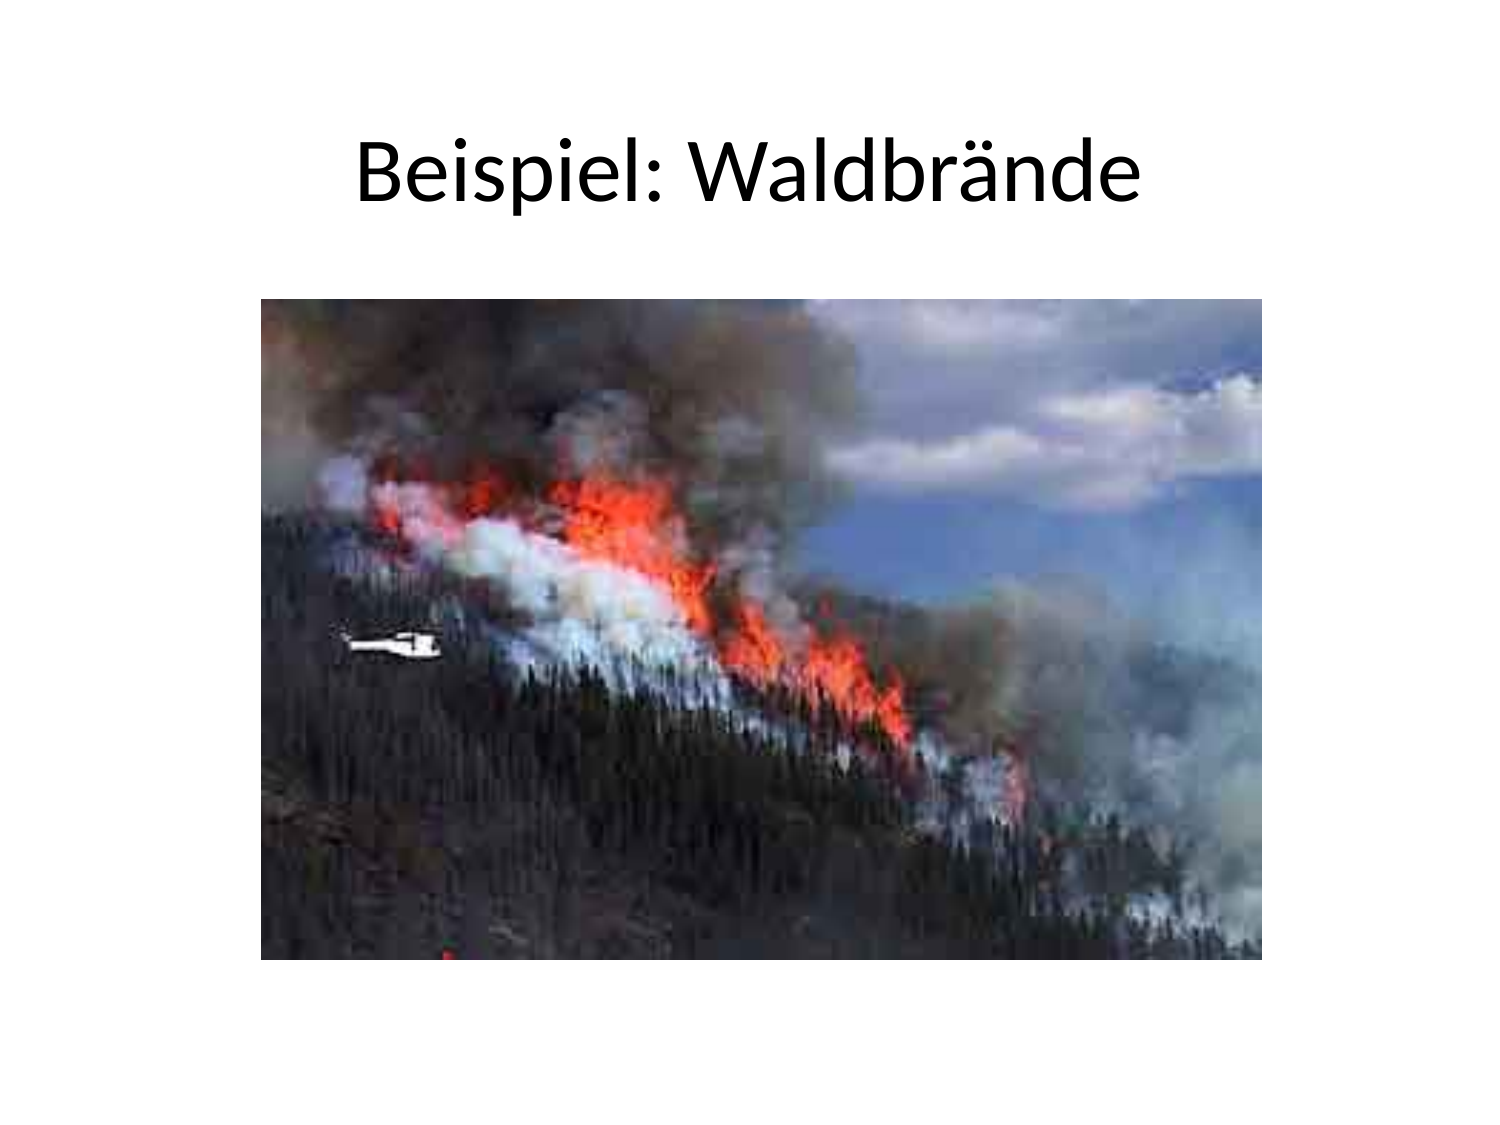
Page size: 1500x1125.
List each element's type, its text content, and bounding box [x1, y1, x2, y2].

title Beispiel: Waldbrände [75, 65, 1425, 375]
picture [261, 299, 1262, 960]
